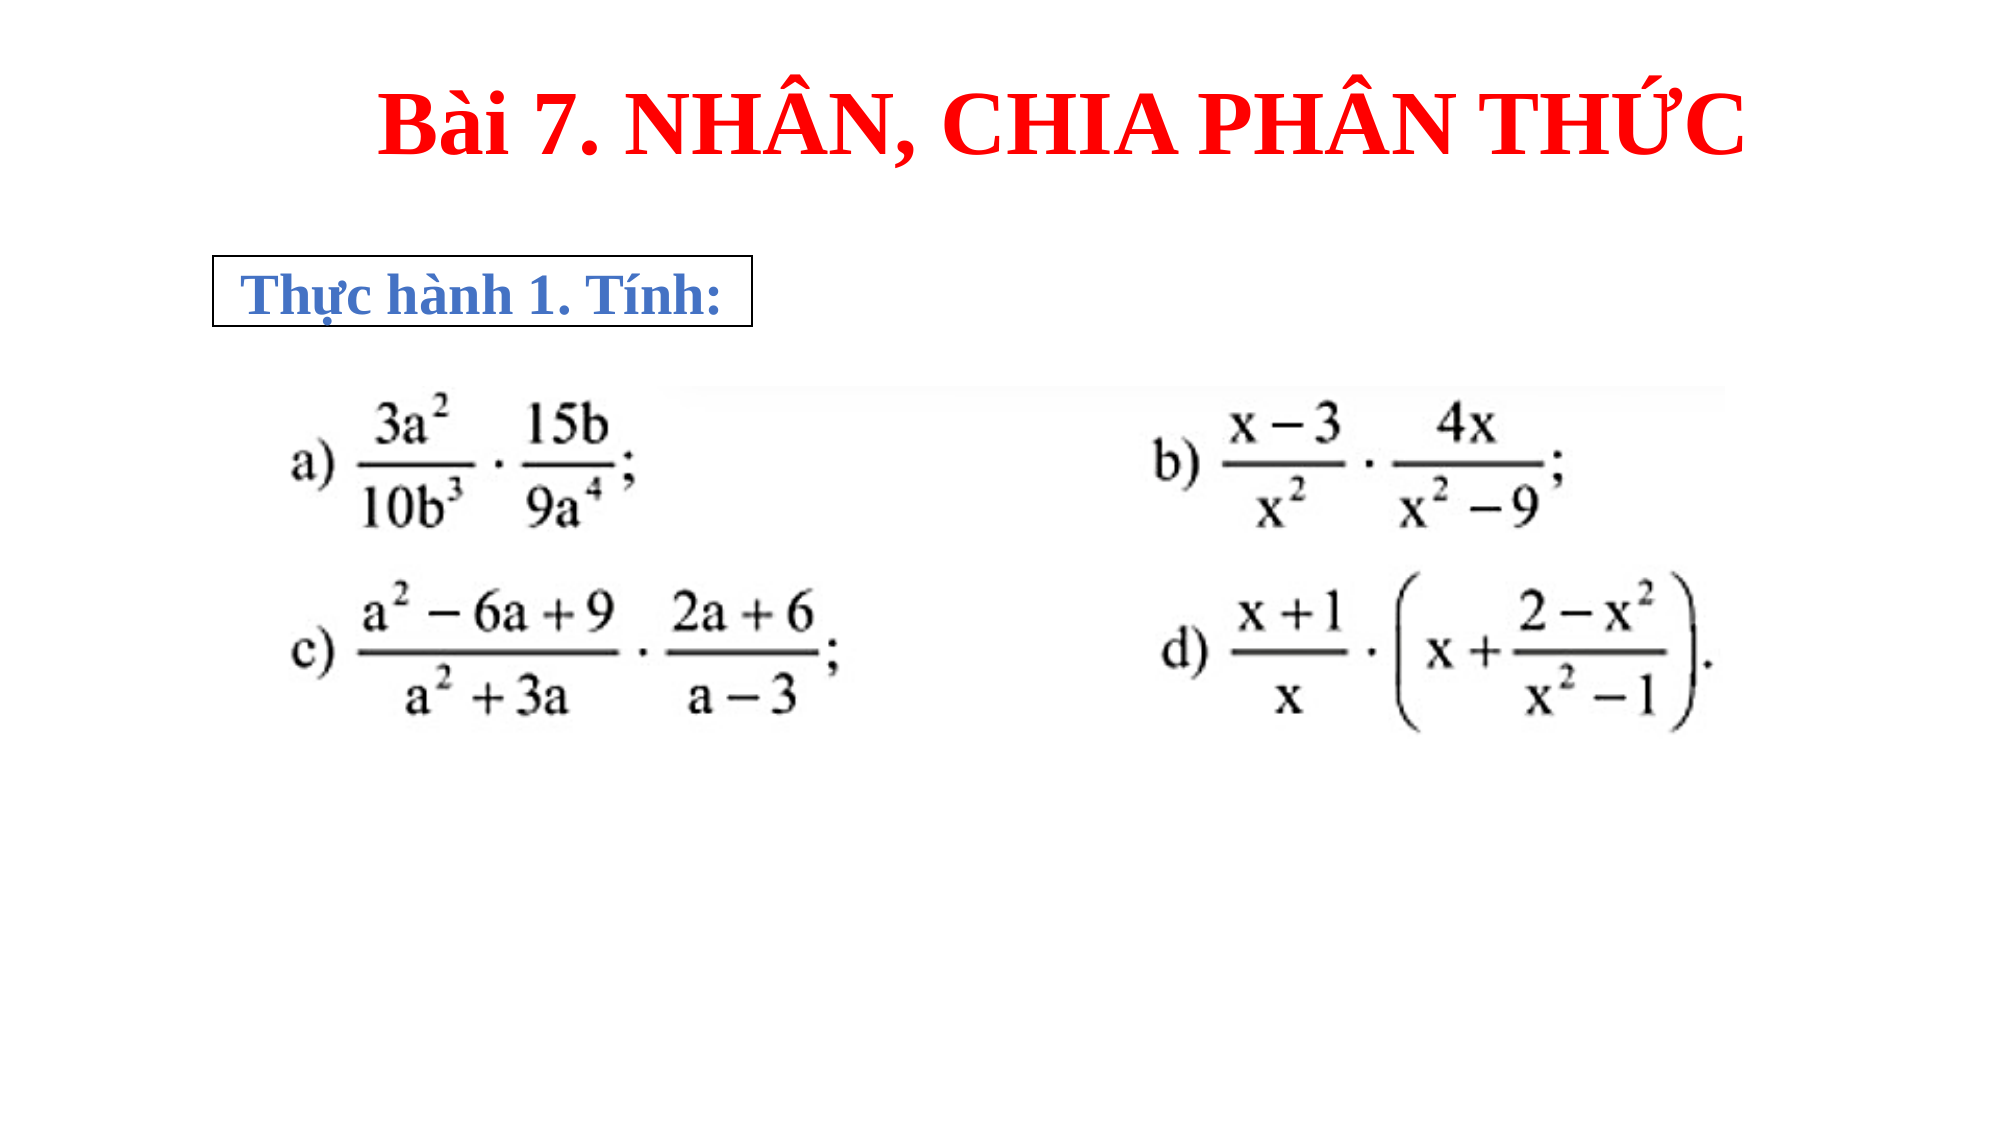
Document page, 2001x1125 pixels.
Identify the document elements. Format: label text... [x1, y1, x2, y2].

picture [274, 386, 1725, 739]
text_box Bài 7. NHÂN, CHIA PHÂN THỨC [362, 55, 1904, 180]
text_box Thực hành 1. Tính: [212, 255, 753, 327]
